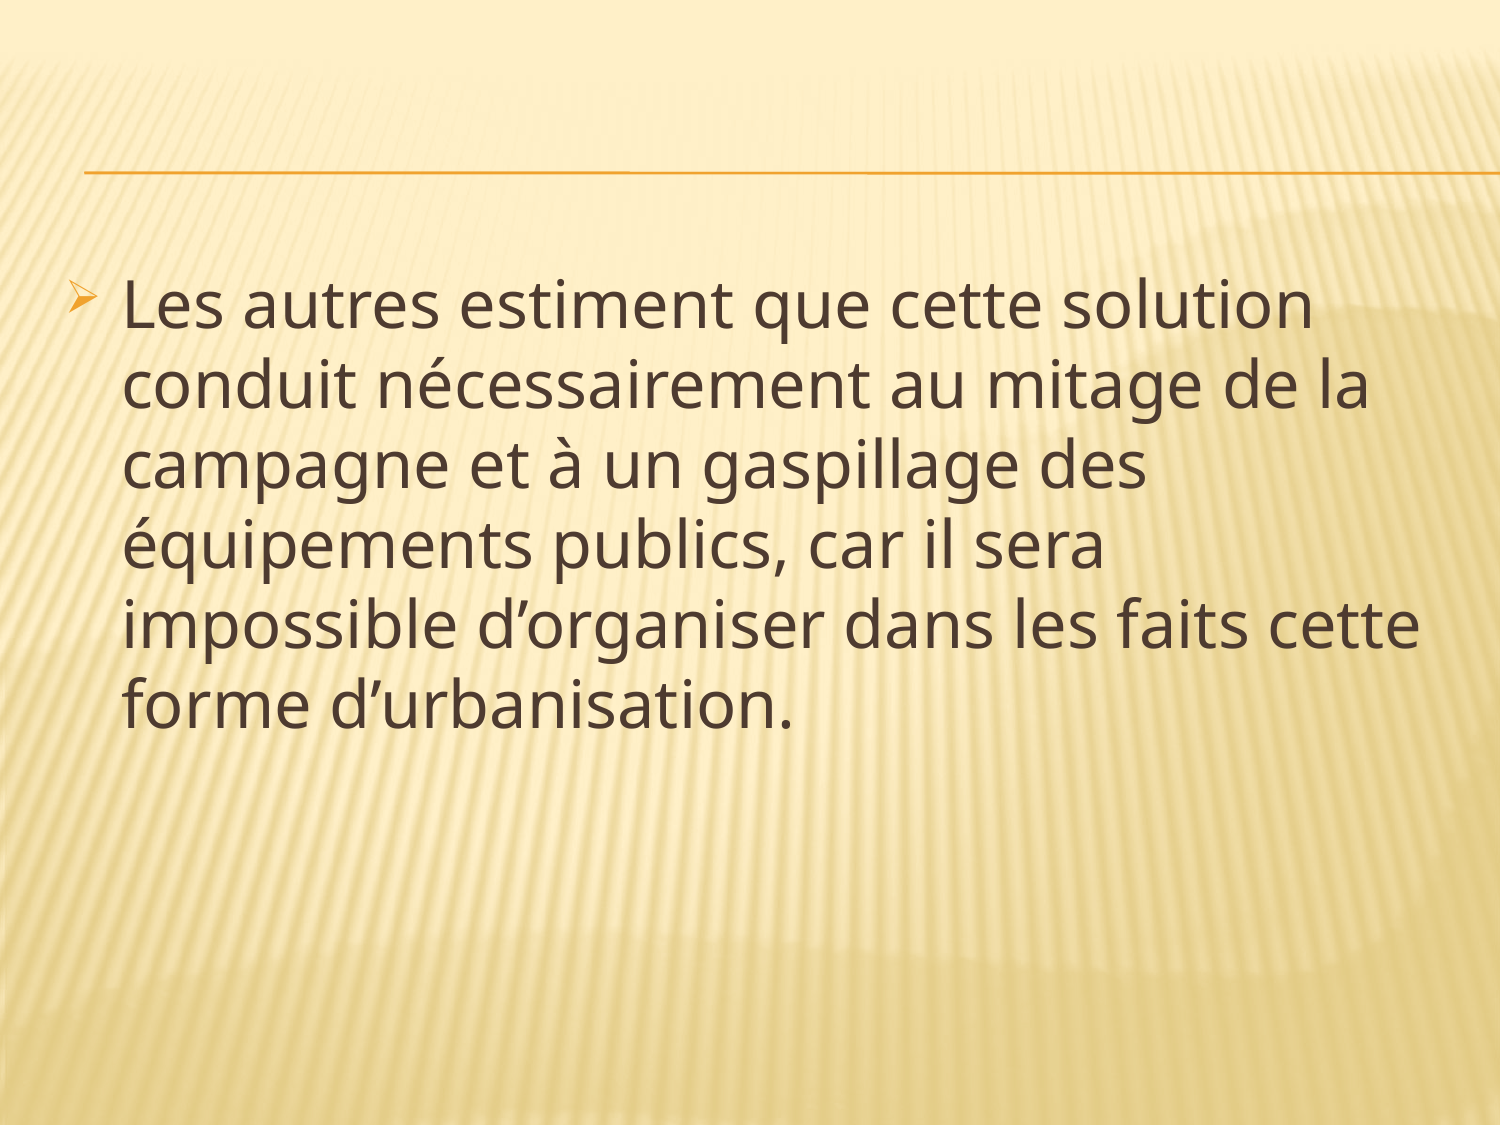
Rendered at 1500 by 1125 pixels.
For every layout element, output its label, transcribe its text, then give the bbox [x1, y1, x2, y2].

list Les autres estiment que cette solution conduit nécessairement au mitage de la campagne et à un gaspillage des équipements publics, car il sera impossible d’organiser dans les faits cette forme d’urbanisation. [50, 254, 1475, 998]
